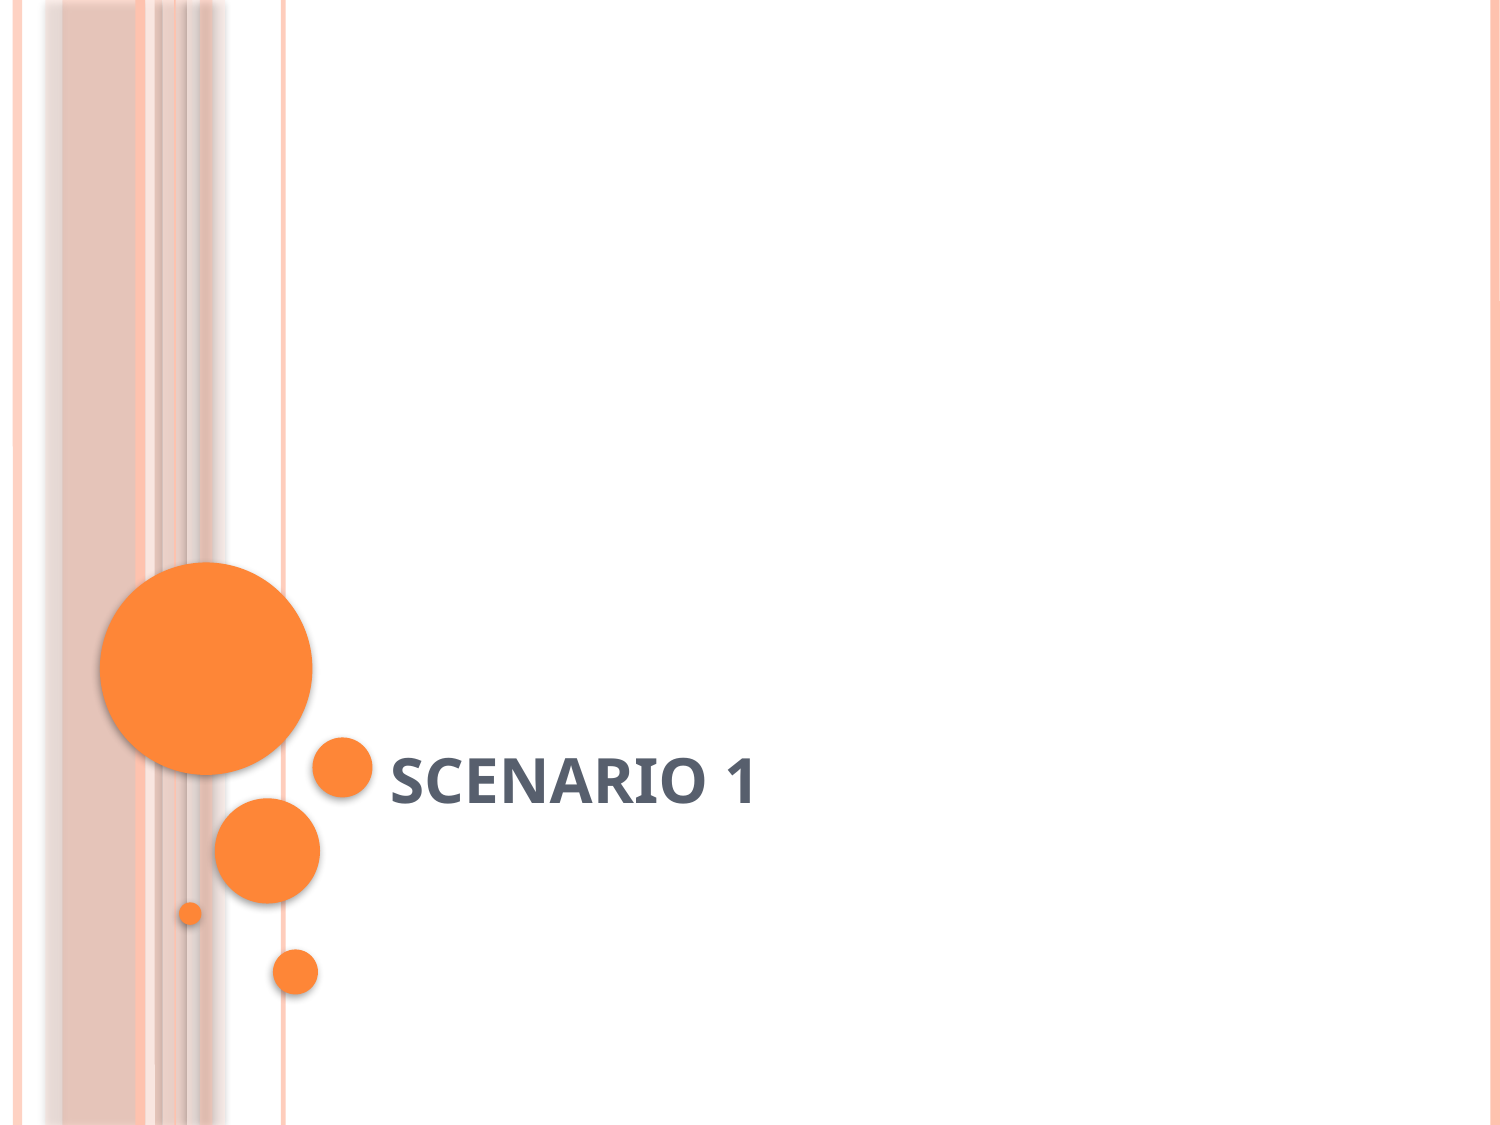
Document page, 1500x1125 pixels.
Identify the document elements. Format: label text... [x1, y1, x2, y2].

title Scenario 1 [375, 512, 1388, 824]
